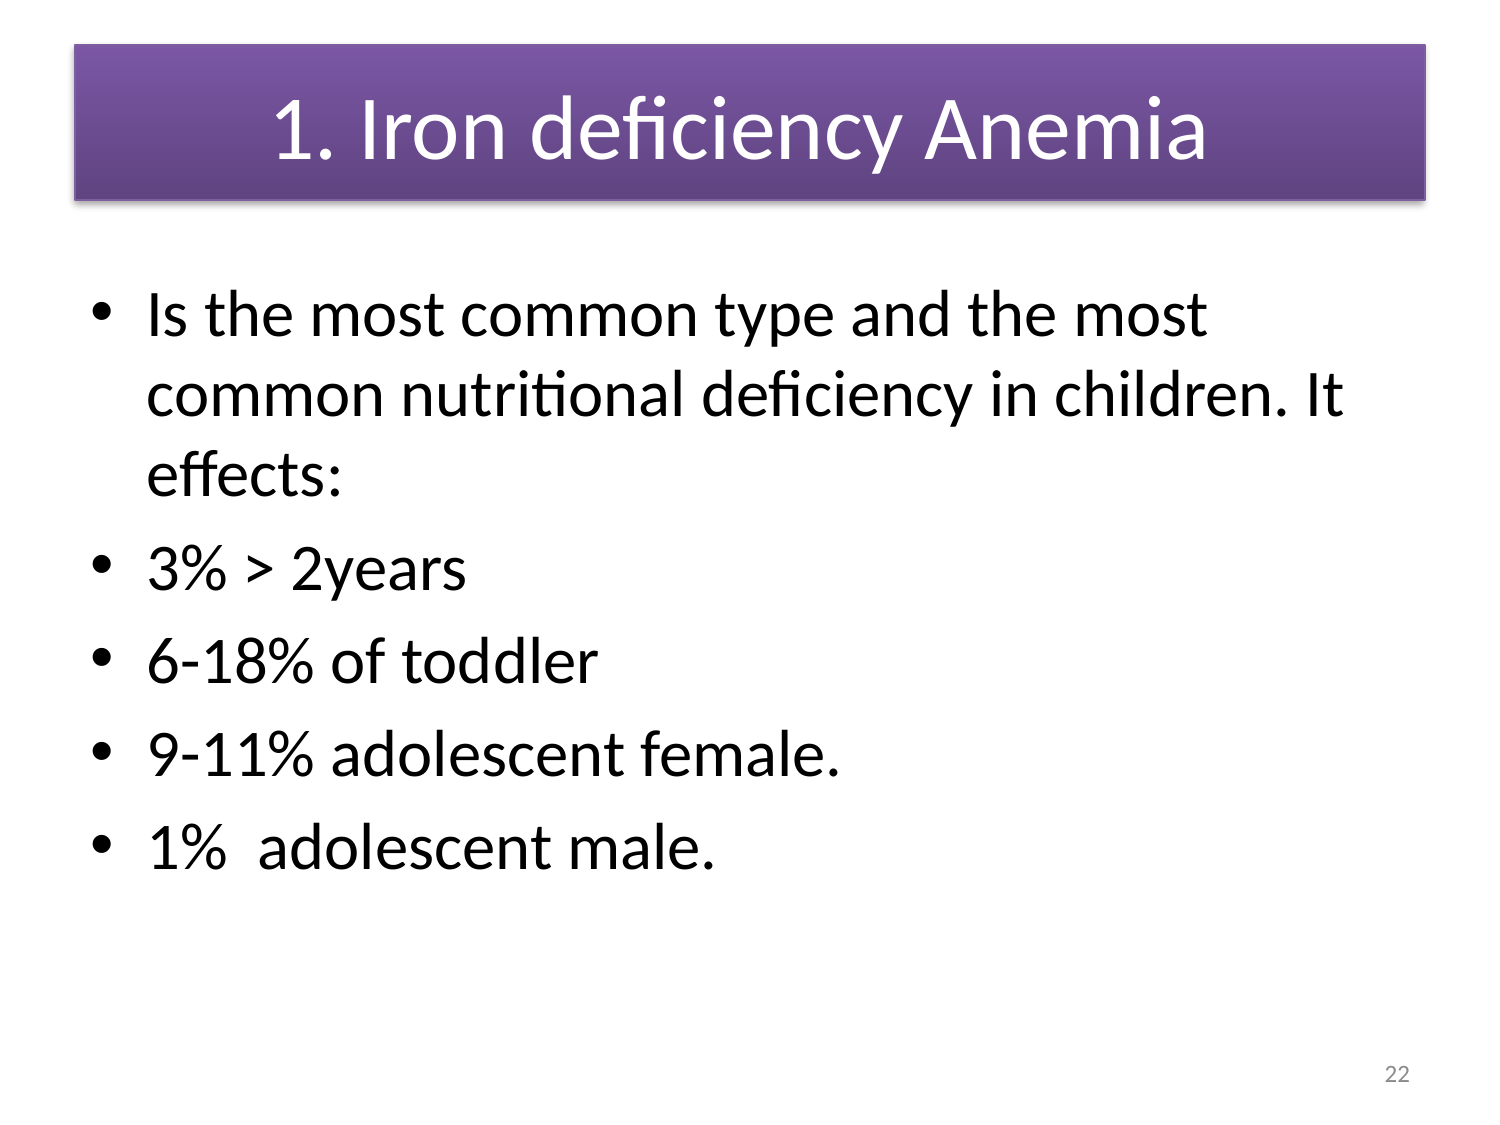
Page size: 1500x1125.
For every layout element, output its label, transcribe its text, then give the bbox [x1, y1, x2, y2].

list Is the most common type and the most common nutritional deficiency in children. It effects: 3% > 2years 6-18% of toddler 9-11% adolescent female. 1% adolescent male. [75, 262, 1425, 1005]
slide_number 22 [1074, 1042, 1425, 1103]
title 1. Iron deficiency Anemia [74, 44, 1426, 201]
